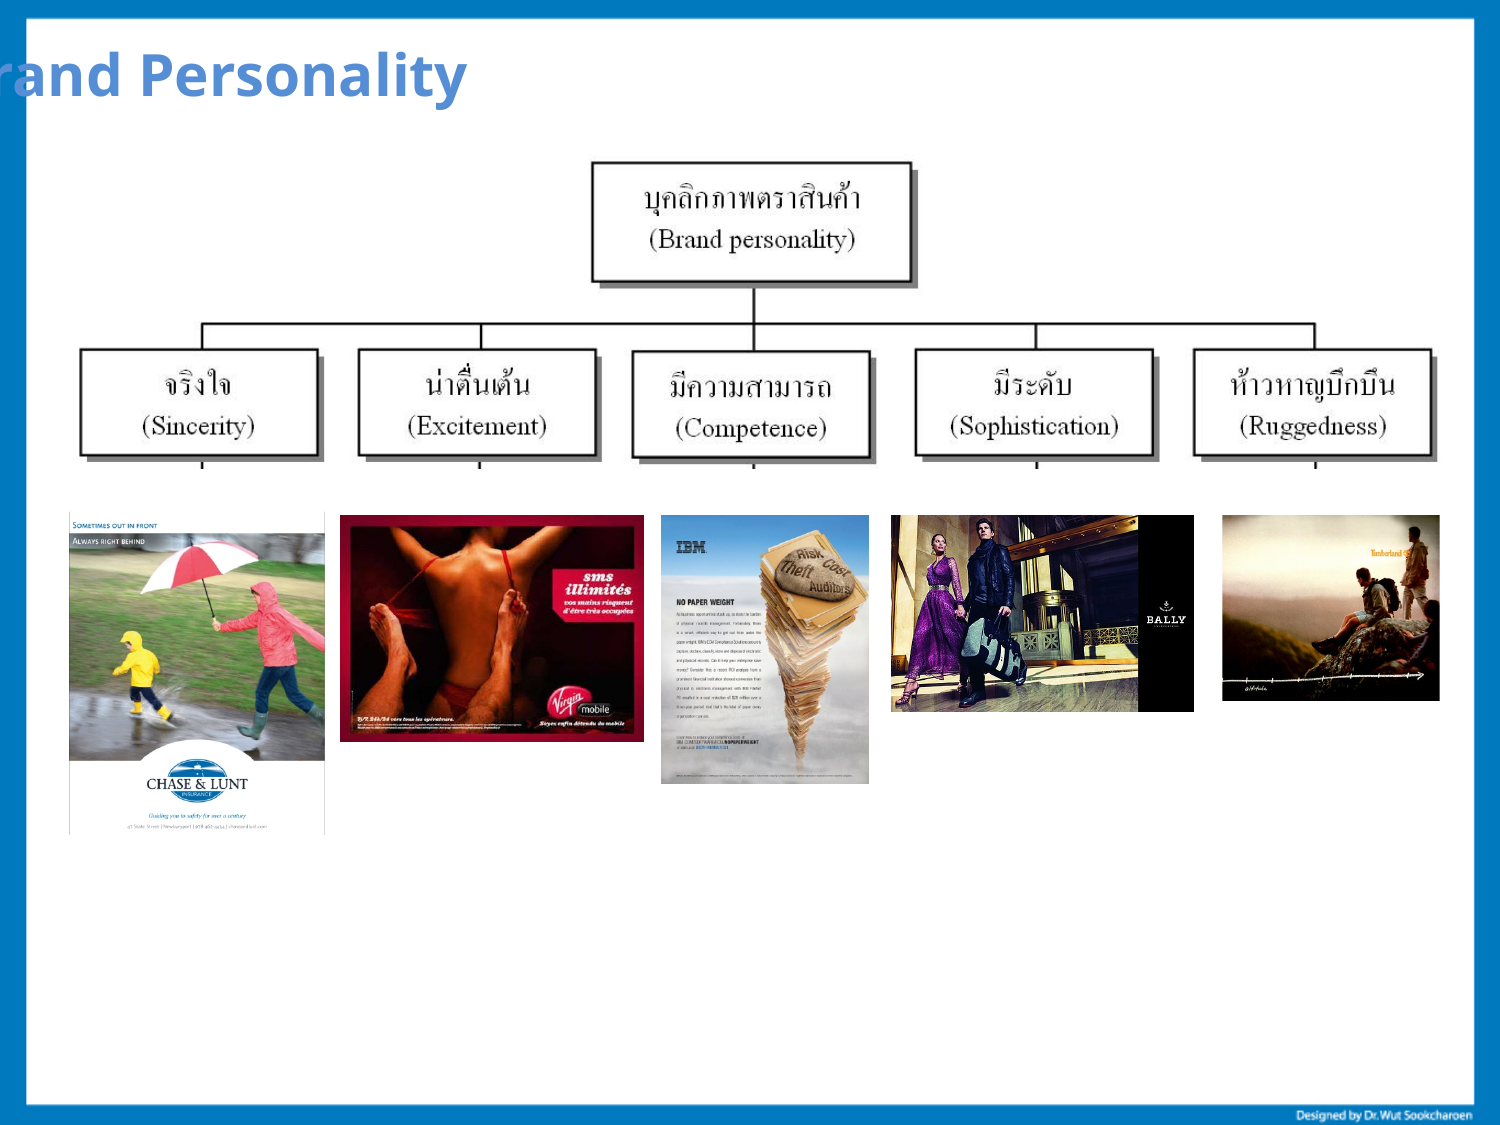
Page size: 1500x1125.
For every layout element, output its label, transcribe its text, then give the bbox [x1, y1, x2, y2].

text_box Brand Personality [0, 30, 484, 116]
picture [0, 0, 1500, 1125]
